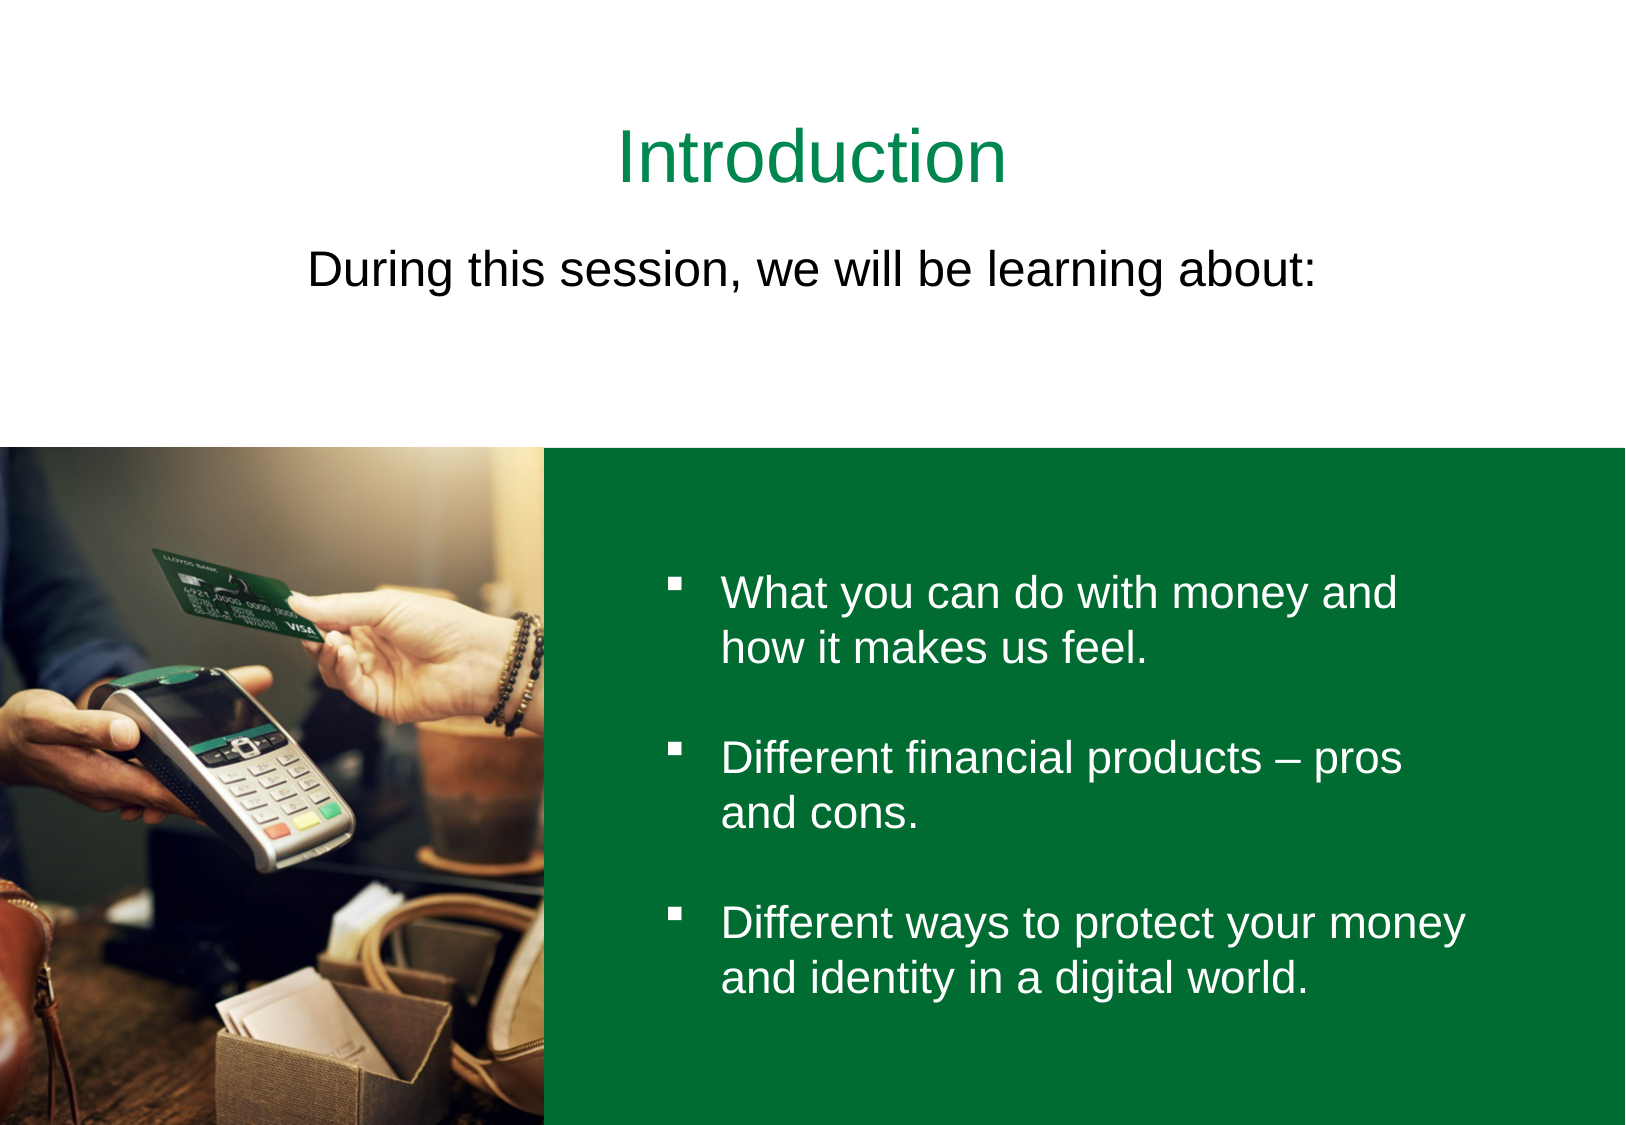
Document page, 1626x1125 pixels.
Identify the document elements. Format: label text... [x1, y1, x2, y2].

picture [0, 447, 544, 1125]
text_box [541, 446, 1625, 1125]
text_box What you can do with money and how it makes us feel. Different financial products – pros and cons. Different ways to protect your money and identity in a digital world. [649, 555, 1486, 1070]
title Introduction [0, 118, 1625, 199]
text_box During this session, we will be learning about: [0, 236, 1625, 297]
